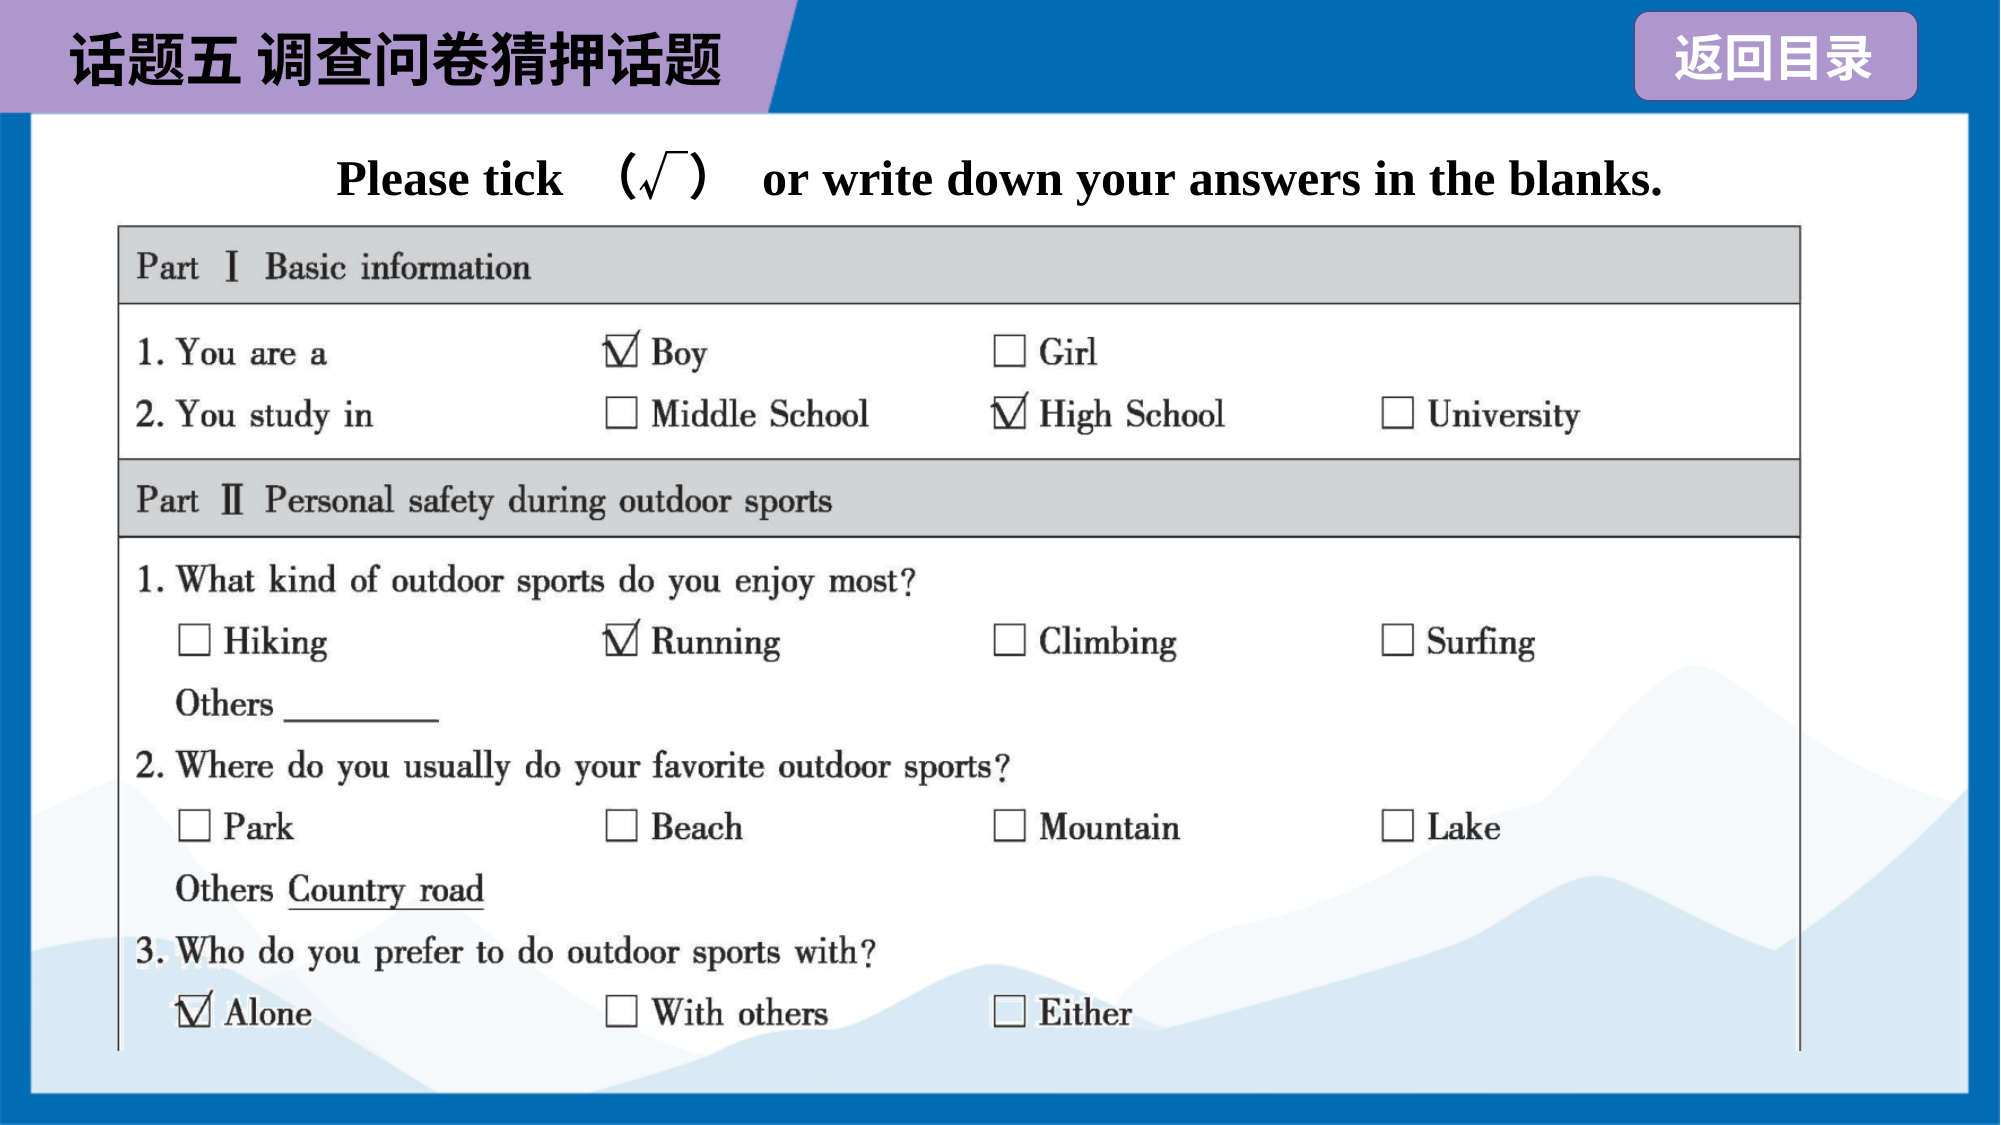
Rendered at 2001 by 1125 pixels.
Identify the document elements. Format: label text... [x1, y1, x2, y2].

text_box Please tick （√） or write down your answers in the blanks. [82, 117, 1917, 196]
picture [0, 0, 2000, 1125]
